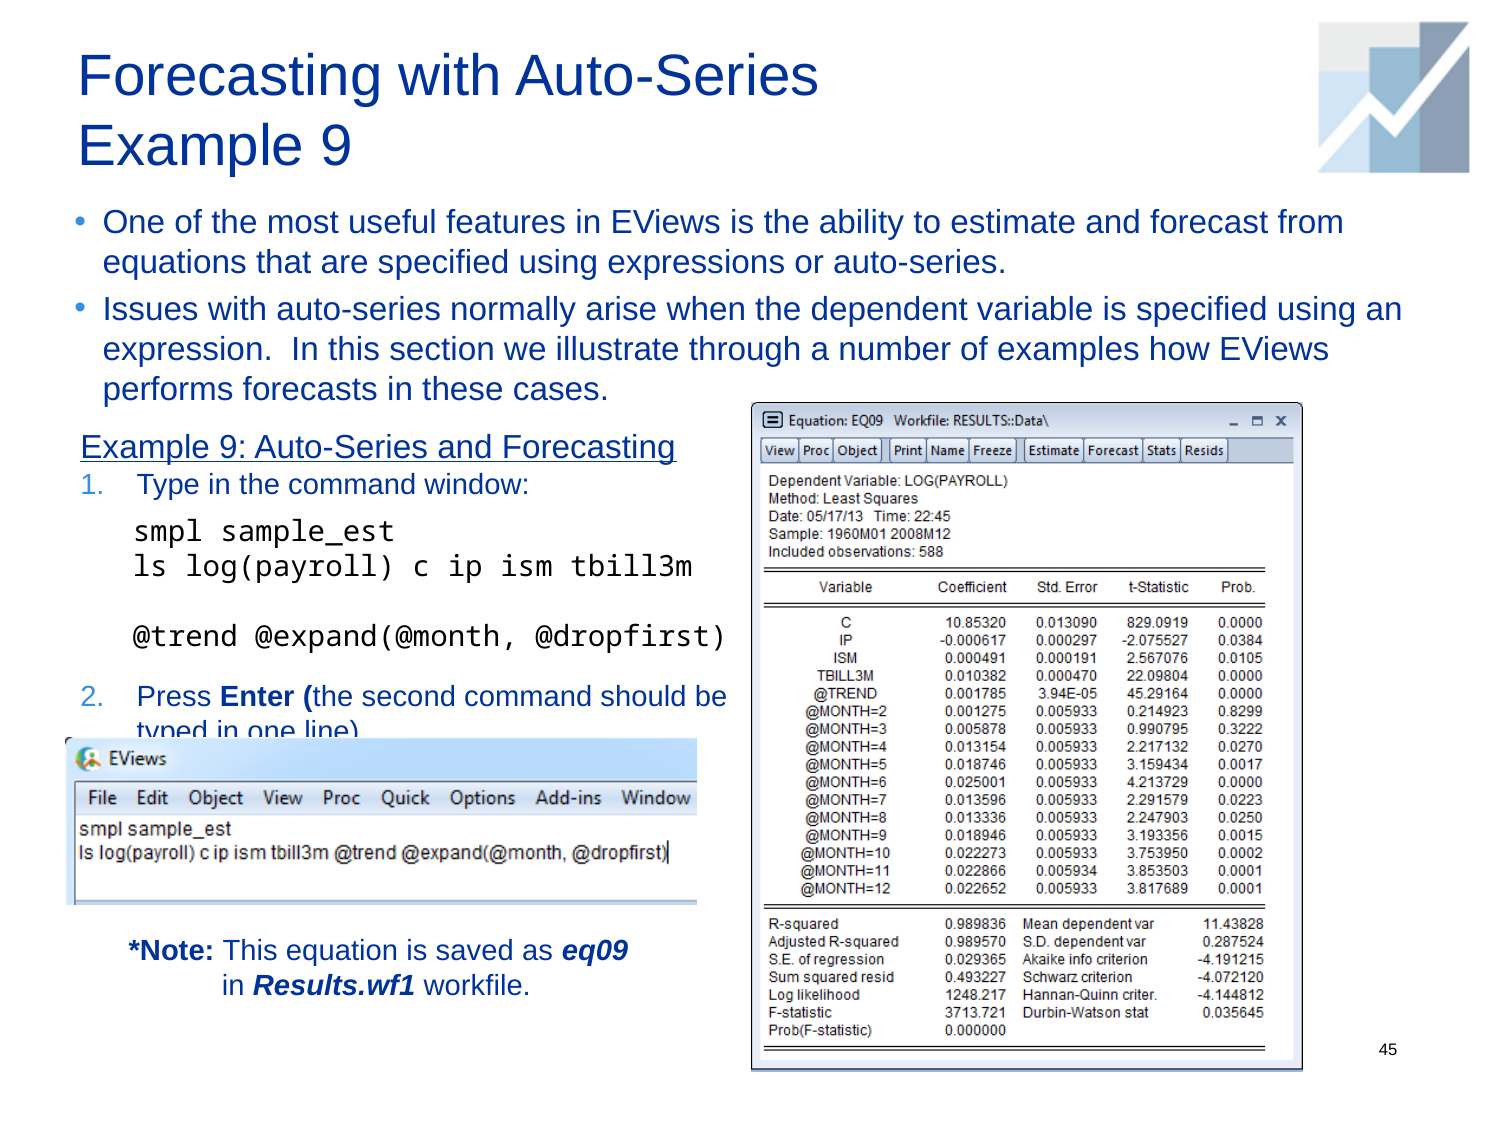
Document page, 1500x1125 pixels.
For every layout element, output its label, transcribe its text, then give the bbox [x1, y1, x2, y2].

text_box *Note: This equation is saved as eq09 in Results.wf1 workfile. [113, 924, 649, 1007]
picture [751, 402, 1303, 1072]
text_box Example 9: Auto-Series and Forecasting Type in the command window: smpl sample_est ls log(payroll) c ip ism tbill3m @trend @expand(@month, @dropfirst) Press Enter (the second command should be typed in one line). [65, 417, 746, 780]
picture [1300, 11, 1479, 181]
picture [65, 736, 697, 905]
title Forecasting with Auto-Series Example 9 [62, 0, 1297, 185]
list One of the most useful features in EViews is the ability to estimate and forecast from equations that are specified using expressions or auto-series. Issues with auto-series normally arise when the dependent variable is specified using an expression. In this section we illustrate through a number of examples how EViews performs forecasts in these cases. [59, 193, 1460, 400]
slide_number 45 [1307, 1015, 1413, 1067]
